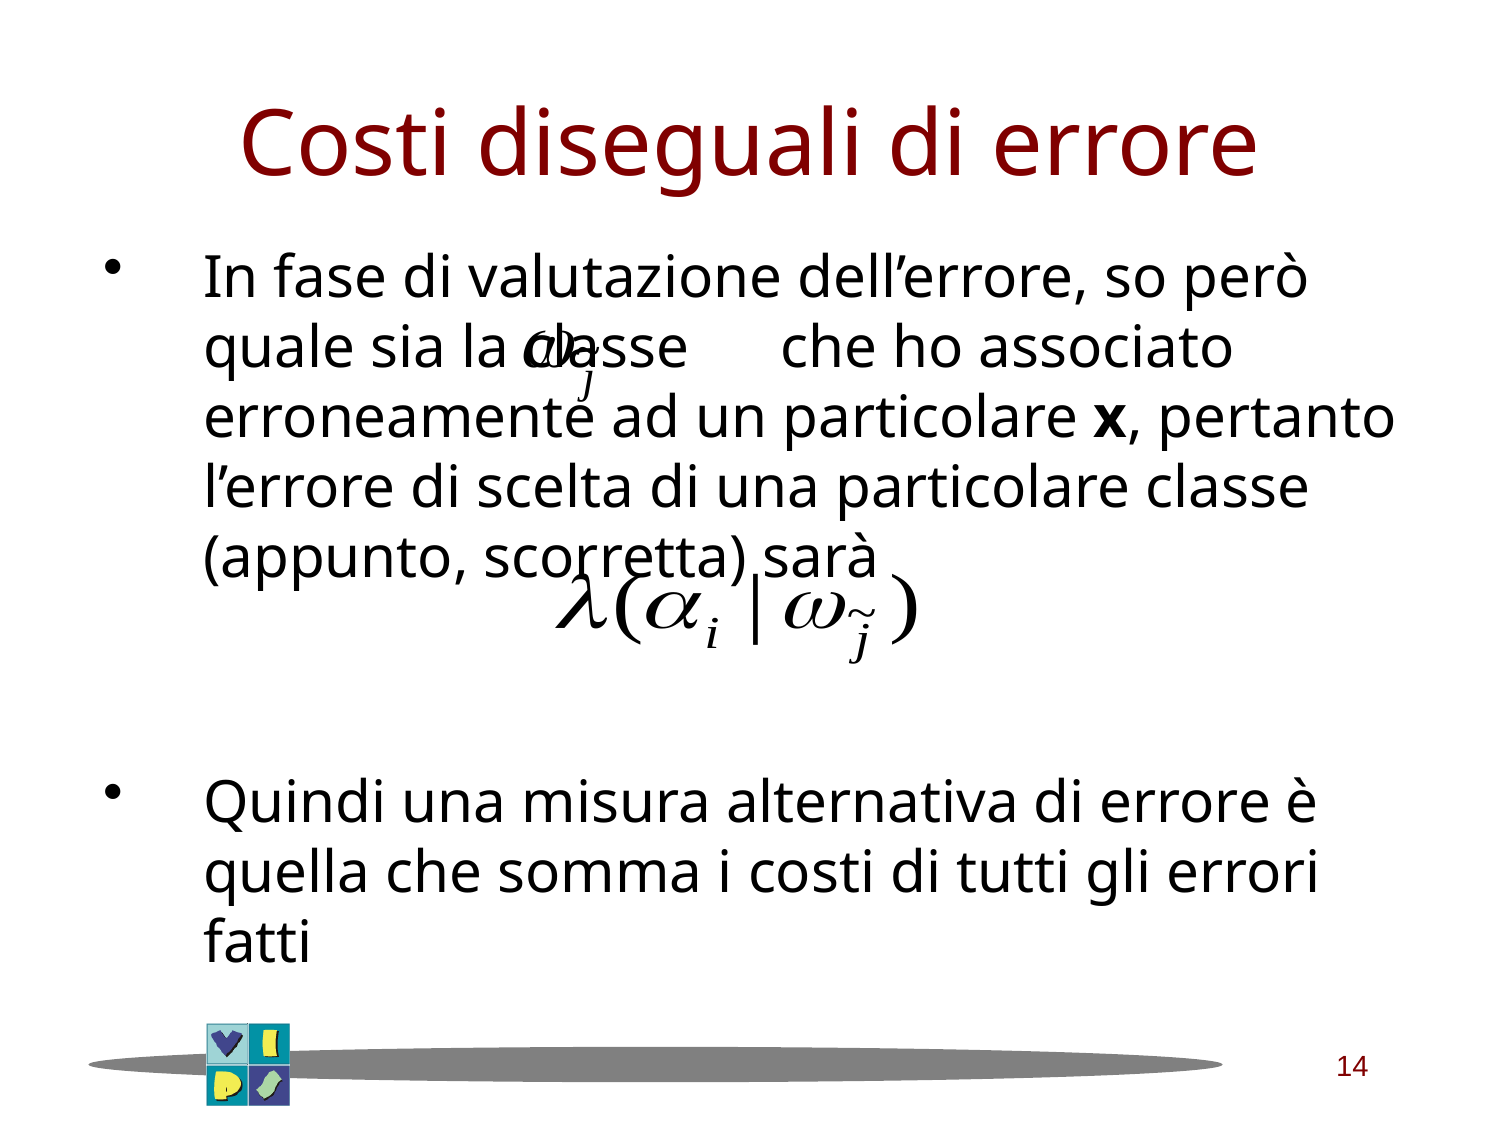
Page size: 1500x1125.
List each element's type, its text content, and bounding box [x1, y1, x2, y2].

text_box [510, 287, 617, 420]
text_box In fase di valutazione dell’errore, so però quale sia la classe che ho associato erroneamente ad un particolare x, pertanto l’errore di scelta di una particolare classe (appunto, scorretta) sarà Quindi una misura alternativa di errore è quella che somma i costi di tutti gli errori fatti [88, 231, 1459, 975]
slide_number 14 [1033, 1039, 1384, 1118]
title Costi diseguali di errore [75, 45, 1425, 233]
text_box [540, 550, 934, 682]
picture [206, 1023, 290, 1106]
